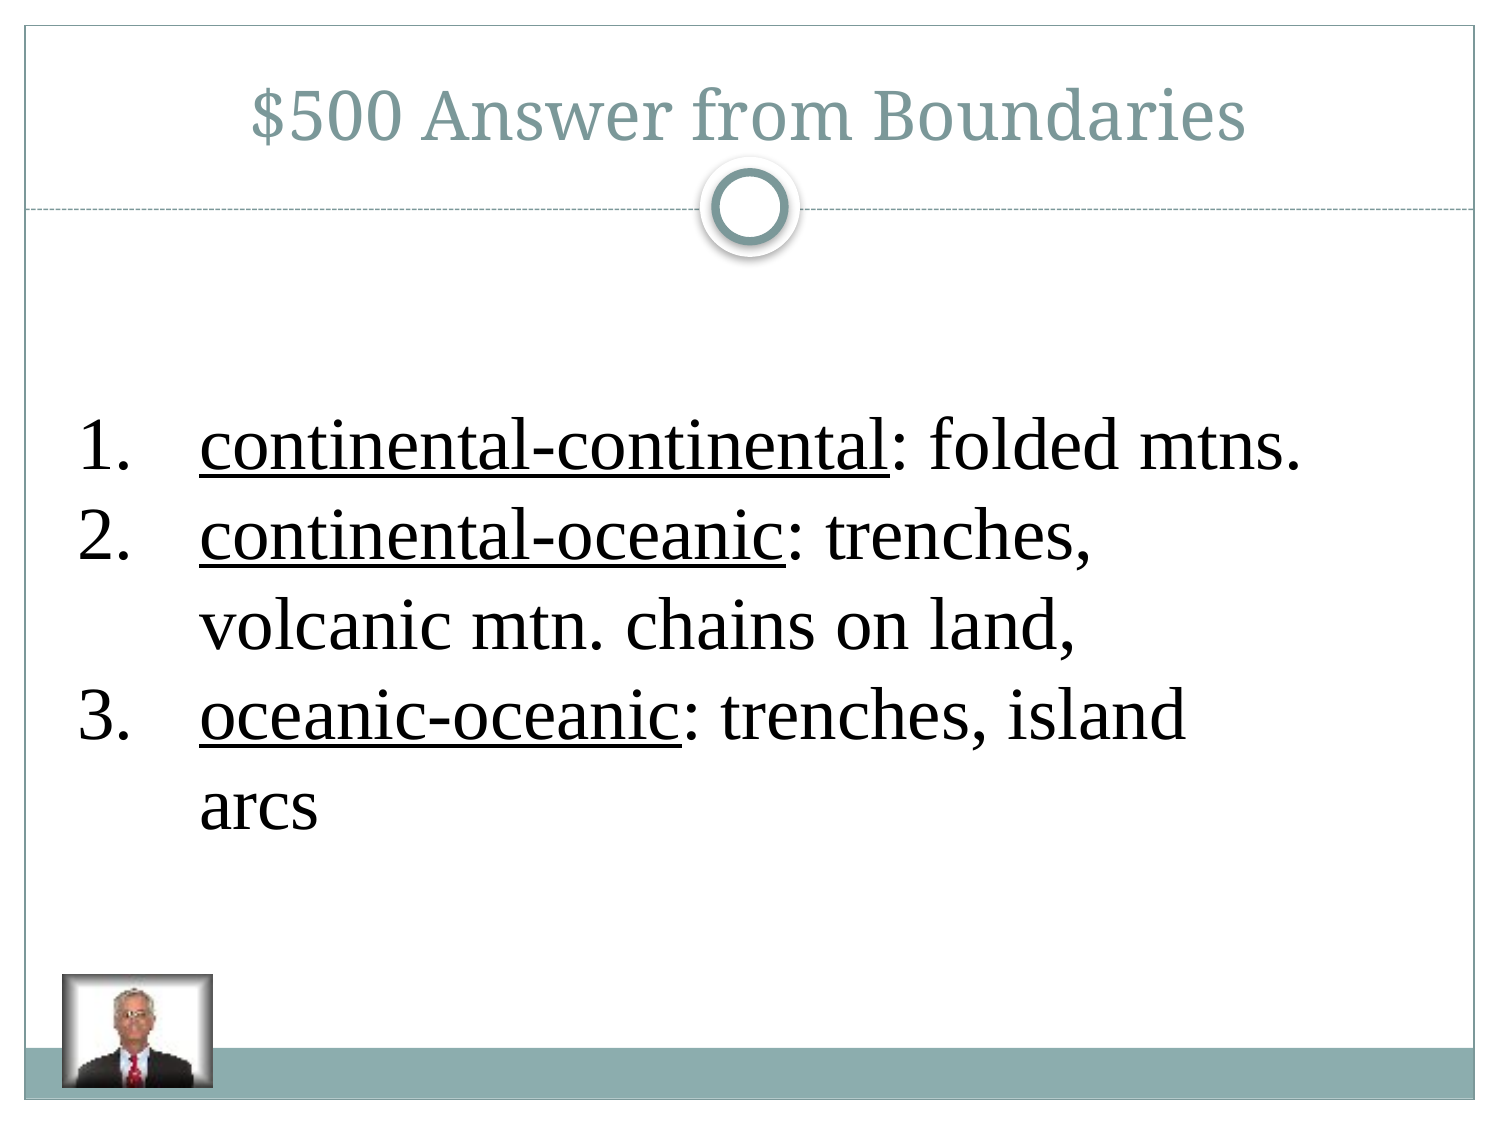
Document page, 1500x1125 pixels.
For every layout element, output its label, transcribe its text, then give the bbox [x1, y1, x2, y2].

title $500 Answer from Boundaries [49, 37, 1450, 162]
text_box continental-continental: folded mtns. continental-oceanic: trenches, volcanic mtn. chains on land, oceanic-oceanic: trenches, island arcs [62, 387, 1338, 853]
picture [62, 974, 213, 1088]
